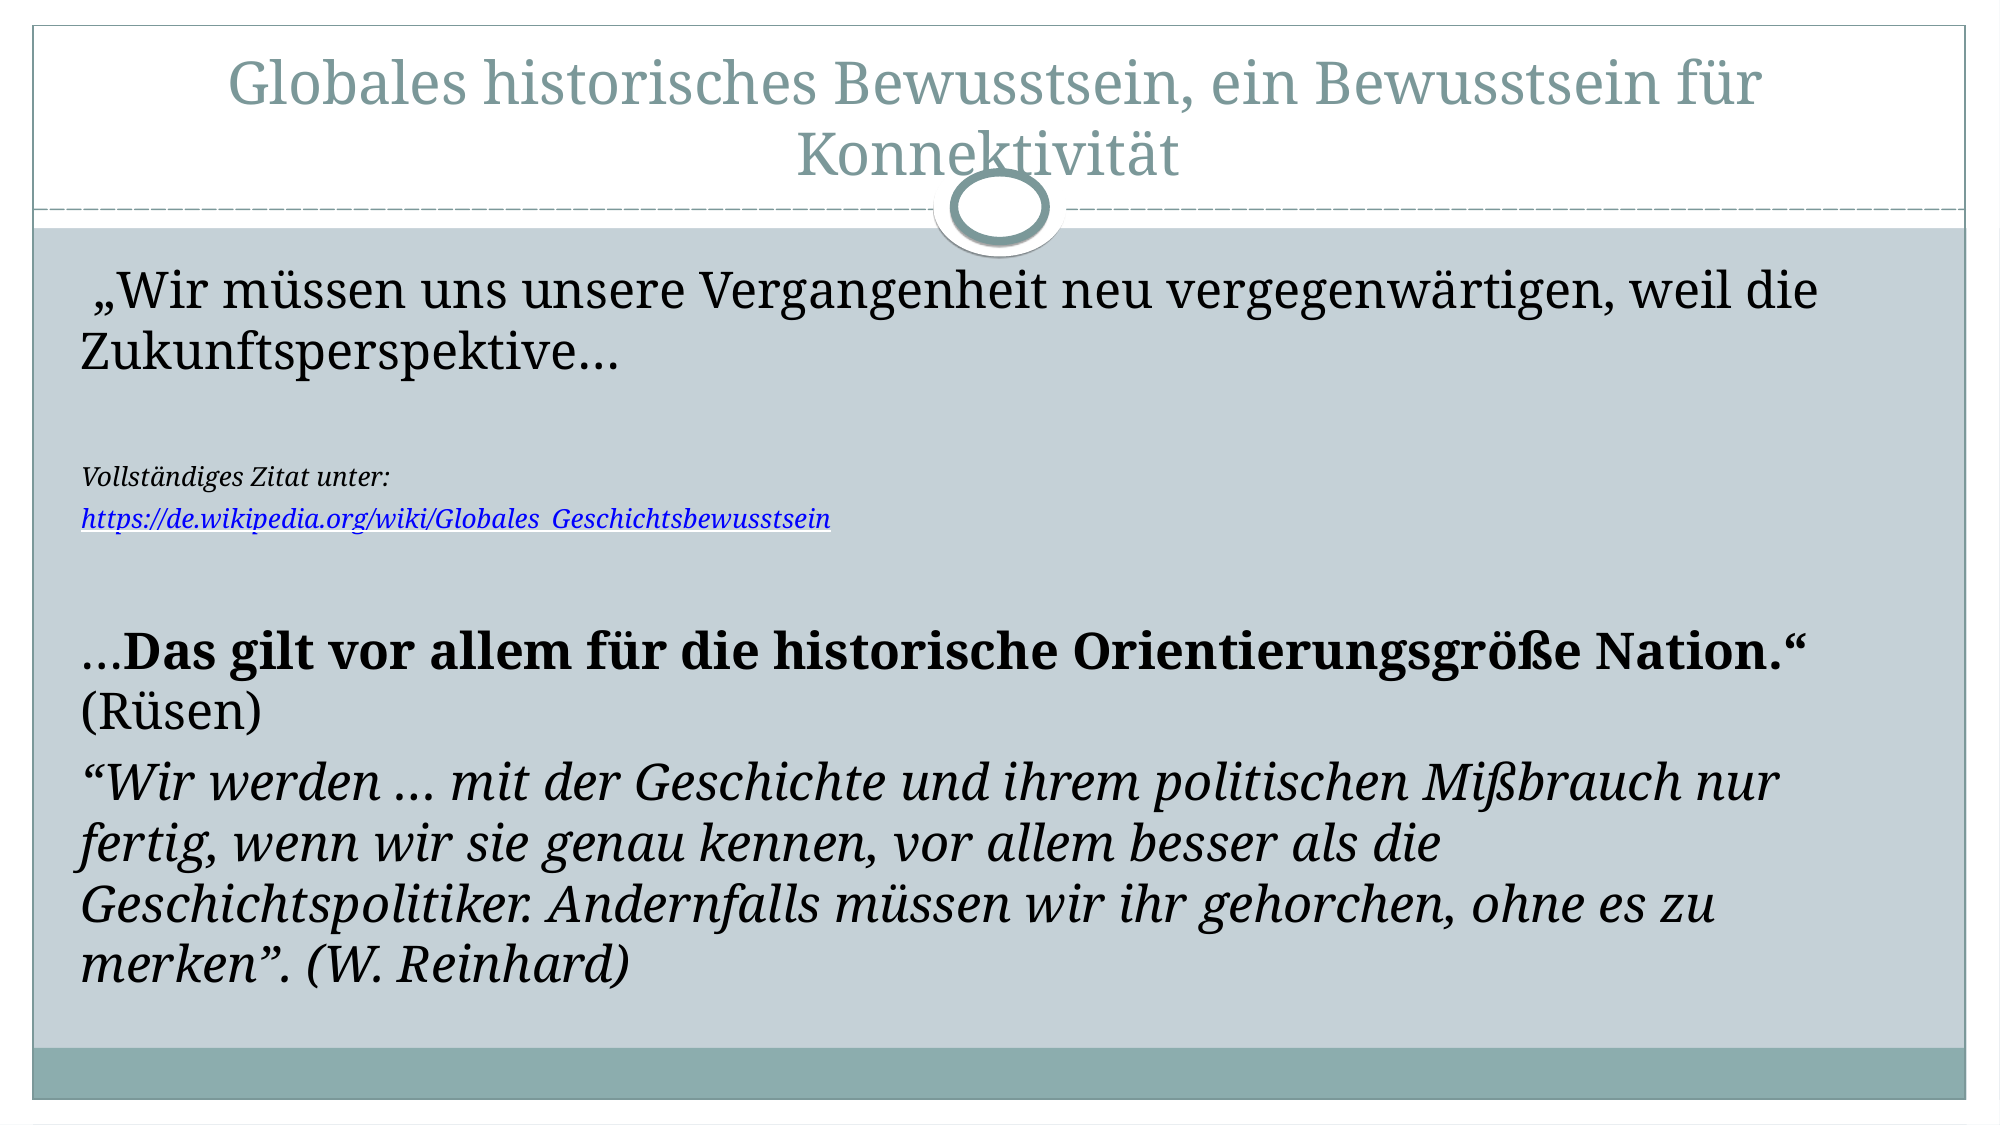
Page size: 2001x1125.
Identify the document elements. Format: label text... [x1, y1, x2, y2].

text_box „Wir müssen uns unsere Vergangenheit neu vergegenwärtigen, weil die Zukunftsperspektive… Vollständiges Zitat unter: https://de.wikipedia.org/wiki/Globales_Geschichtsbewusstsein …Das gilt vor allem für die historische Orientierungsgröße Nation.“ (Rüsen) “Wir werden … mit der Geschichte und ihrem politischen Mißbrauch nur fertig, wenn wir sie genau kennen, vor allem besser als die Geschichtspolitiker. Andernfalls müssen wir ihr gehorchen, ohne es zu merken”. (W. Reinhard) [66, 250, 1926, 1001]
text_box Globales historisches Bewusstsein, ein Bewusstsein für Konnektivität [59, 37, 1933, 195]
